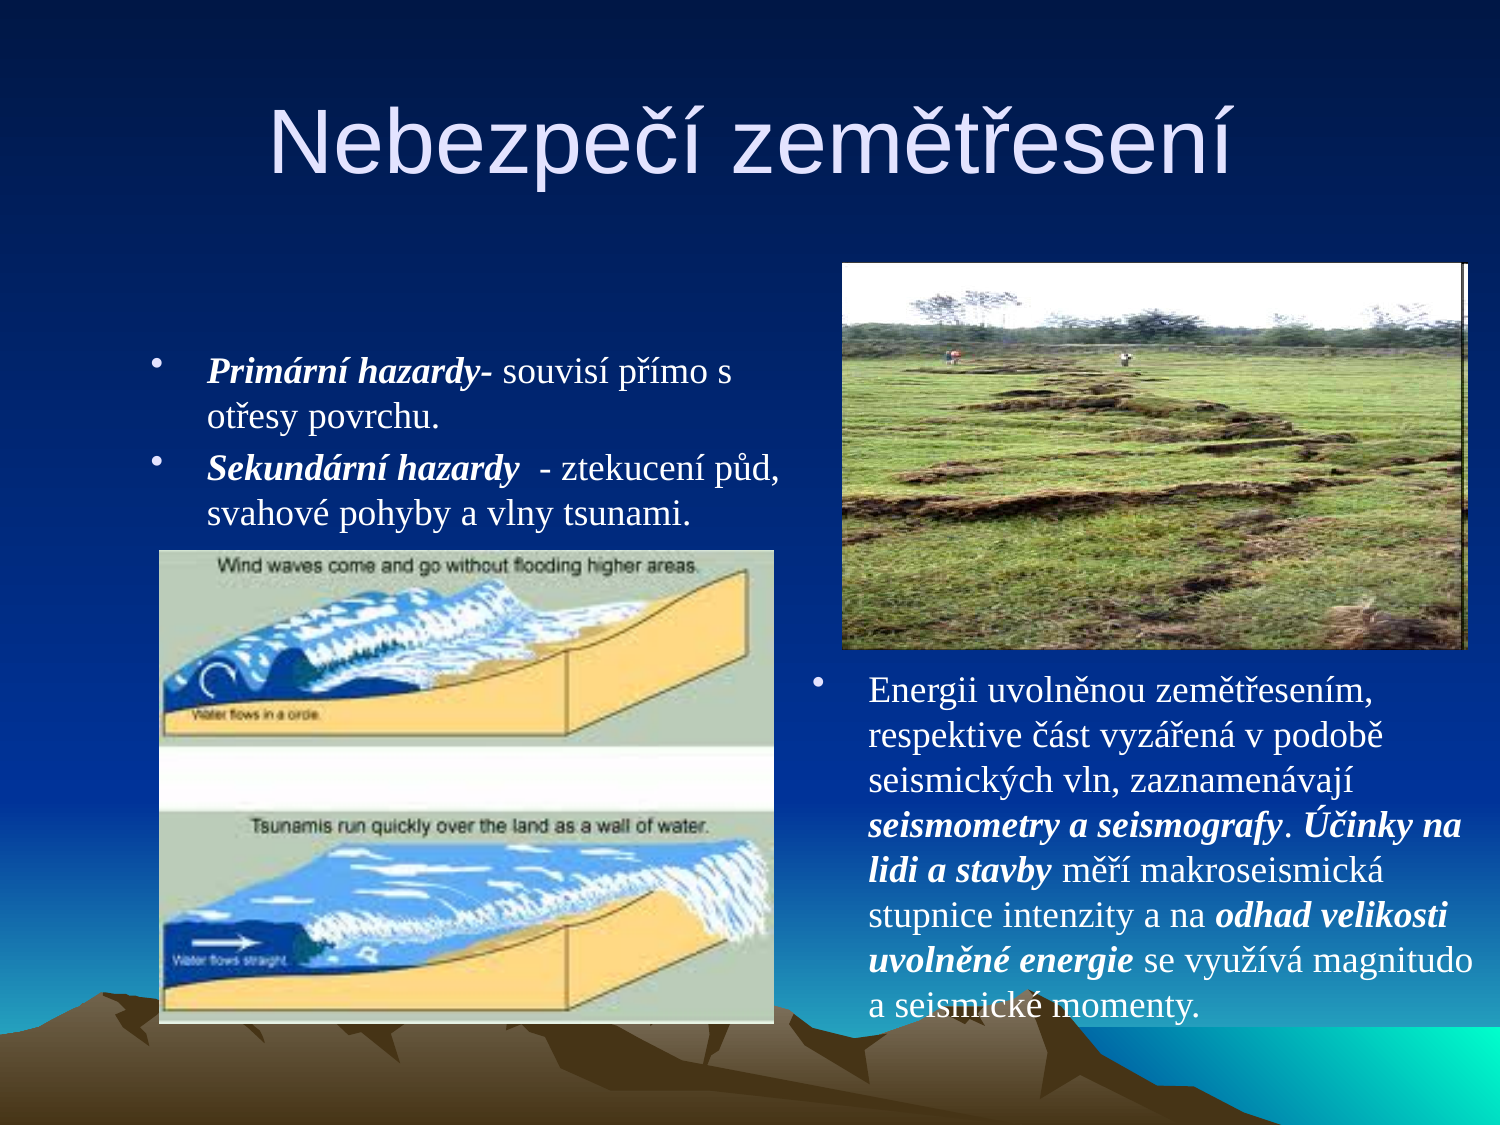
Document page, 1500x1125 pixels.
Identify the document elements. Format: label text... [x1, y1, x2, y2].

title Nebezpečí zemětřesení [76, 42, 1428, 231]
list Energii uvolněnou zemětřesením, respektive část vyzářená v podobě seismických vln, zaznamenávají seismometry a seismografy. Účinky na lidi a stavby měří makroseismická stupnice intenzity a na odhad velikosti uvolněné energie se využívá magnitudo a seismické momenty. [796, 656, 1500, 1013]
list Primární hazardy- souvisí přímo s otřesy povrchu. Sekundární hazardy - ztekucení půd, svahové pohyby a vlny tsunami. [135, 337, 798, 694]
picture [159, 550, 774, 1024]
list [842, 262, 1468, 651]
